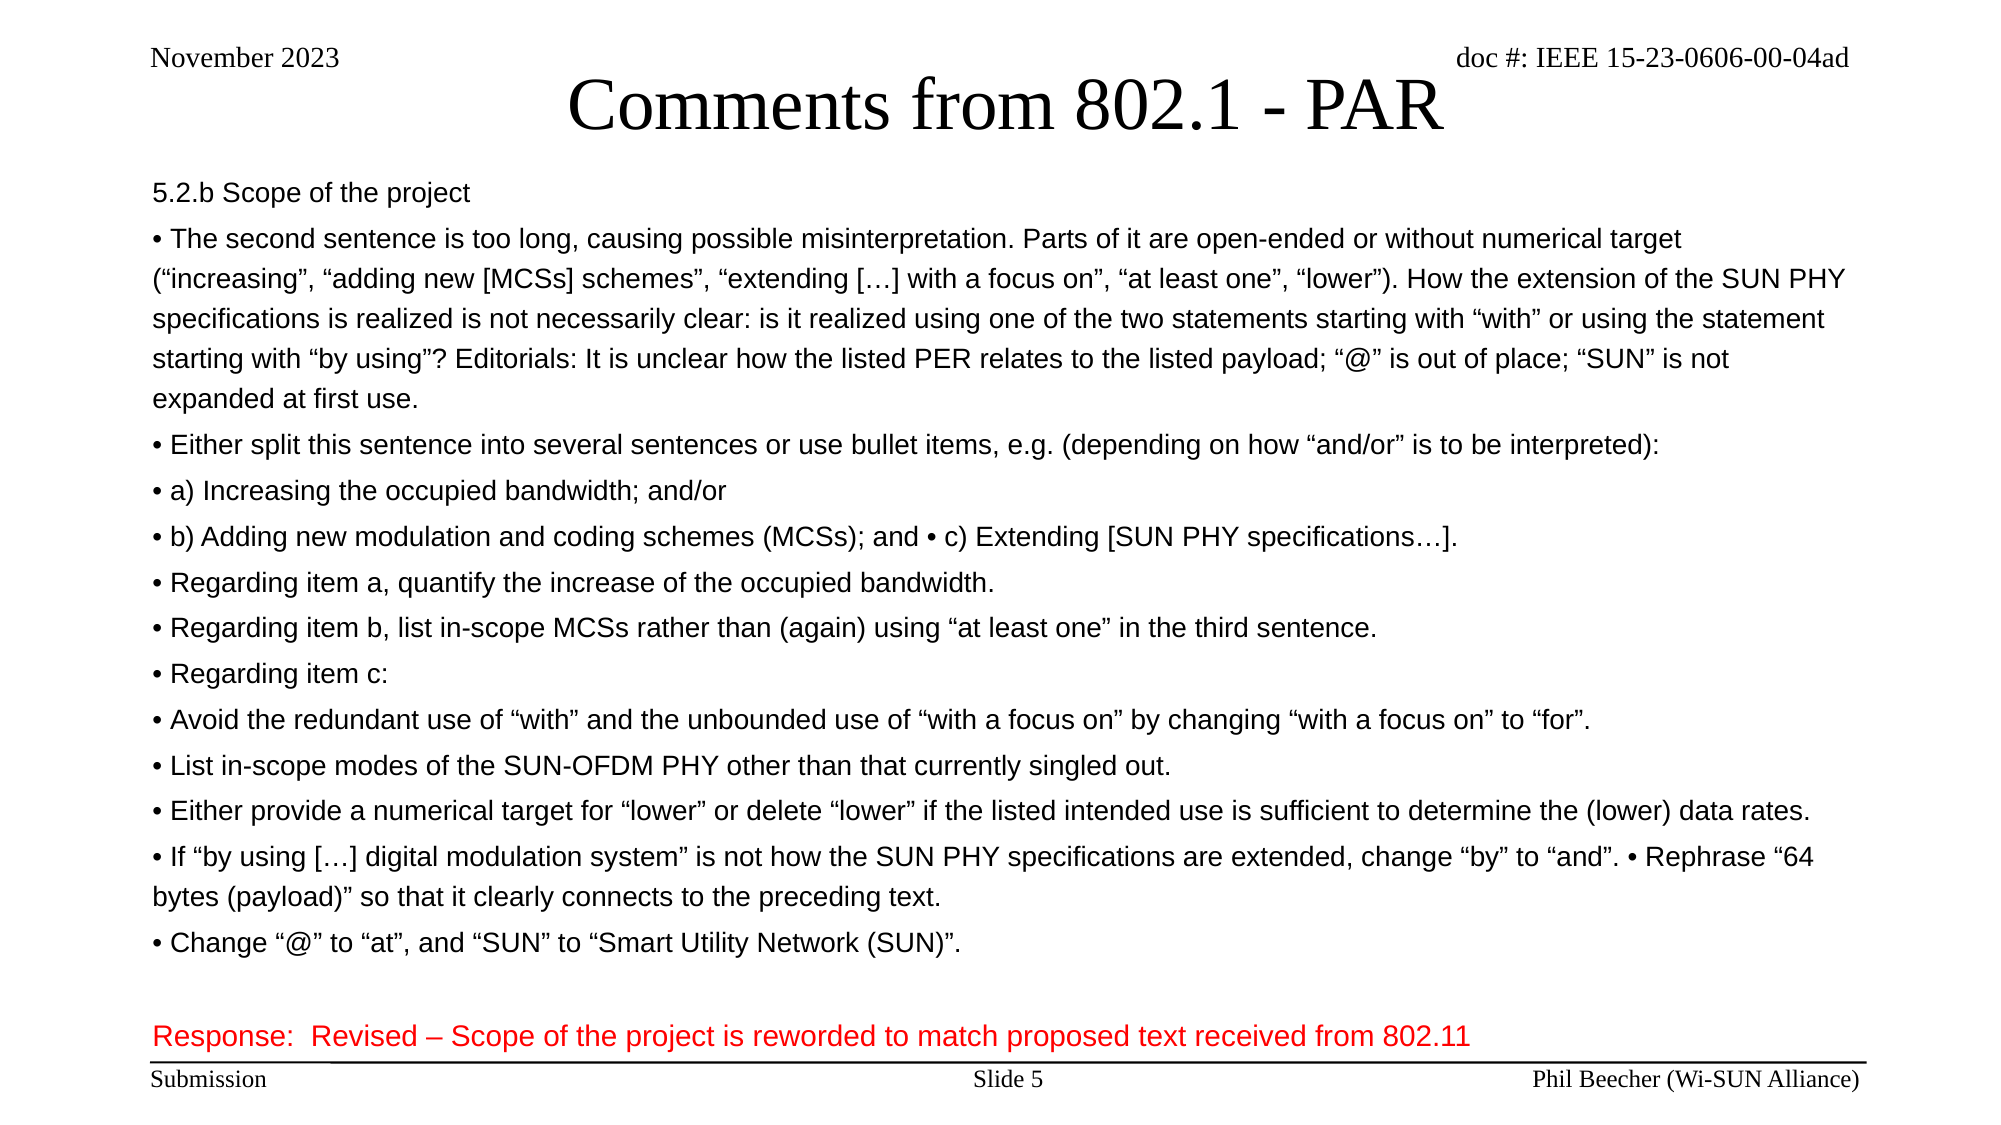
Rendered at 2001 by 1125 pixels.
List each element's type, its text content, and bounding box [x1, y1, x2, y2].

slide_number Slide 5 [964, 1061, 1053, 1093]
title Comments from 802.1 - PAR [143, 38, 1869, 161]
footer Phil Beecher (Wi-SUN Alliance) [1362, 1062, 1875, 1093]
list 5.2.b Scope of the project • The second sentence is too long, causing possible misinterpretation. Parts of it are open-ended or without numerical target (“increasing”, “adding new [MCSs] schemes”, “extending […] with a focus on”, “at least one”, “lower”). How the extension of the SUN PHY specifications is realized is not necessarily clear: is it realized using one of the two statements starting with “with” or using the statement starting with “by using”? Editorials: It is unclear how the listed PER relates to the listed payload; “@” is out of place; “SUN” is not expanded at first use. • Either split this sentence into several sentences or use bullet items, e.g. (depending on how “and/or” is to be interpreted): • a) Increasing the occupied bandwidth; and/or • b) Adding new modulation and coding schemes (MCSs); and • c) Extending [SUN PHY specifications…]. • Regarding item a, quantify the increase of the occupied bandwidth. • Regarding item b, list in-scope MCSs rather than (again) using “at least one” in the third sentence. • Regarding item c: • Avoid the redundant use of “with” and the unbounded use of “with a focus on” by changing “with a focus on” to “for”. • List in-scope modes of the SUN-OFDM PHY other than that currently singled out. • Either provide a numerical target for “lower” or delete “lower” if the listed intended use is sufficient to determine the (lower) data rates. • If “by using […] digital modulation system” is not how the SUN PHY specifications are extended, change “by” to “and”. • Rephrase “64 bytes (payload)” so that it clearly connects to the preceding text. • Change “@” to “at”, and “SUN” to “Smart Utility Network (SUN)”. Response: Revised – Scope of the project is reworded to match proposed text received from 802.11 [137, 160, 1863, 1087]
